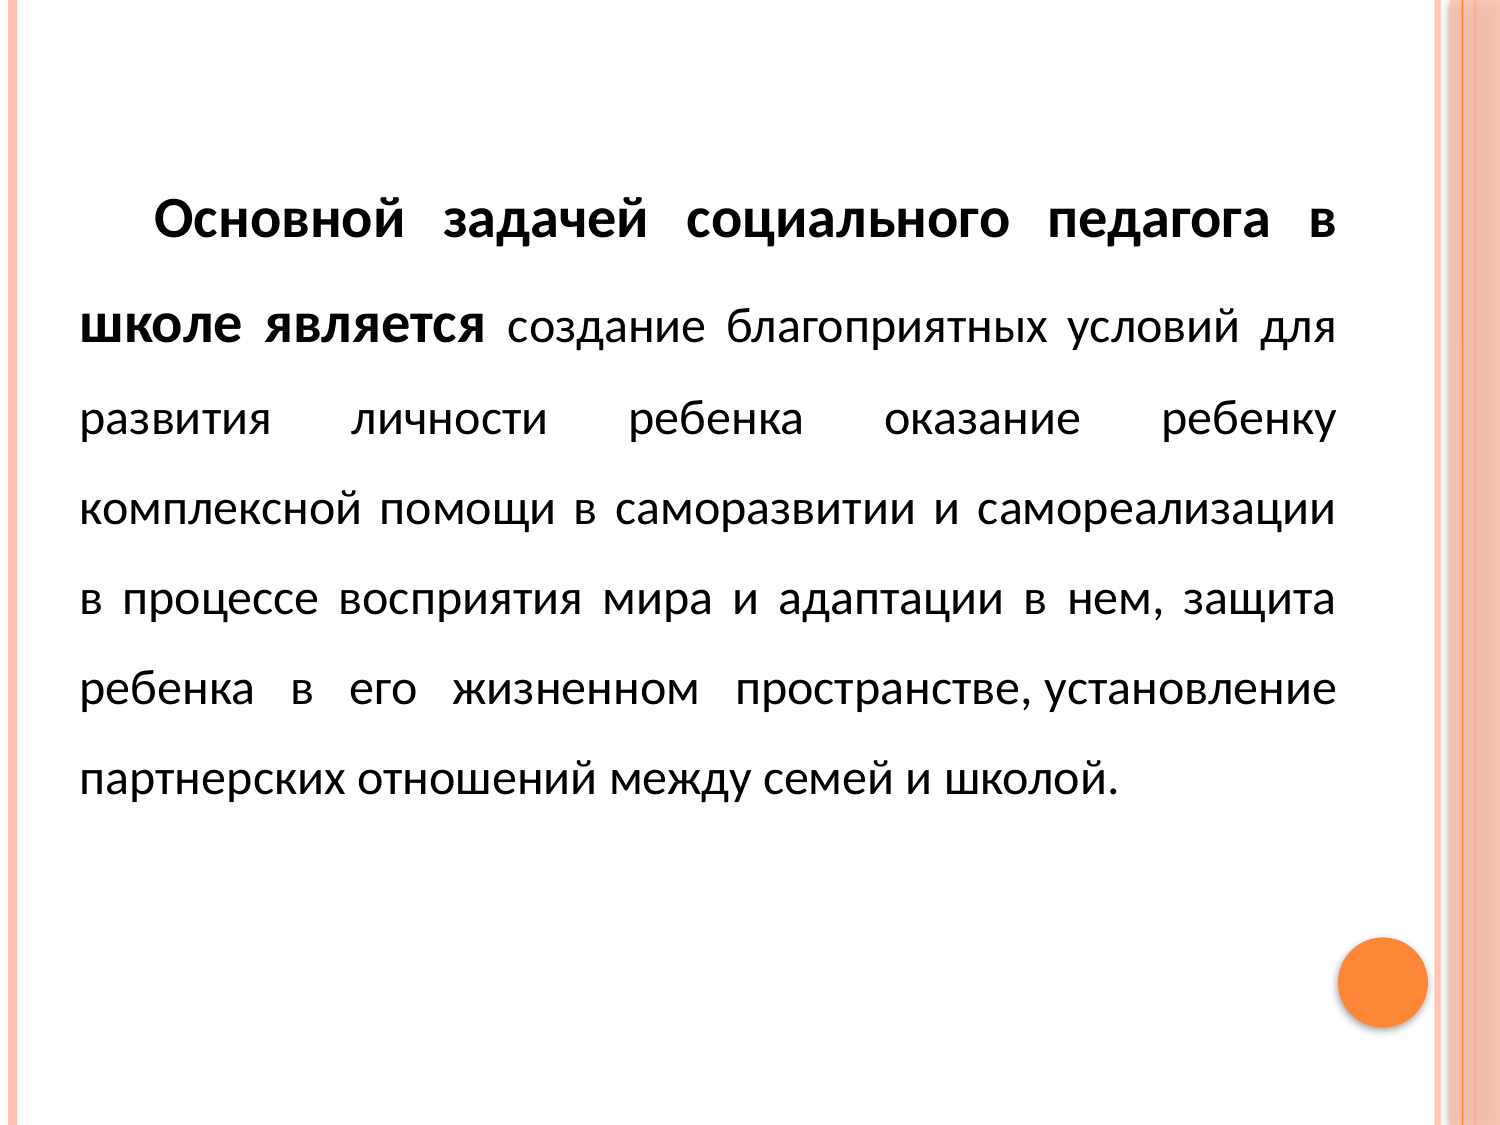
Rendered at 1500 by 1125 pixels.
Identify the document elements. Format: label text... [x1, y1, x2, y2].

text_box Основной задачей социального педагога в школе является создание благоприятных условий для развития личности ребенка оказание ребенку комплексной помощи в саморазвитии и самореализации в процессе восприятия мира и адаптации в нем, защита ребенка в его жизненном пространстве, установление партнерских отношений между семей и школой. [64, 137, 1353, 812]
